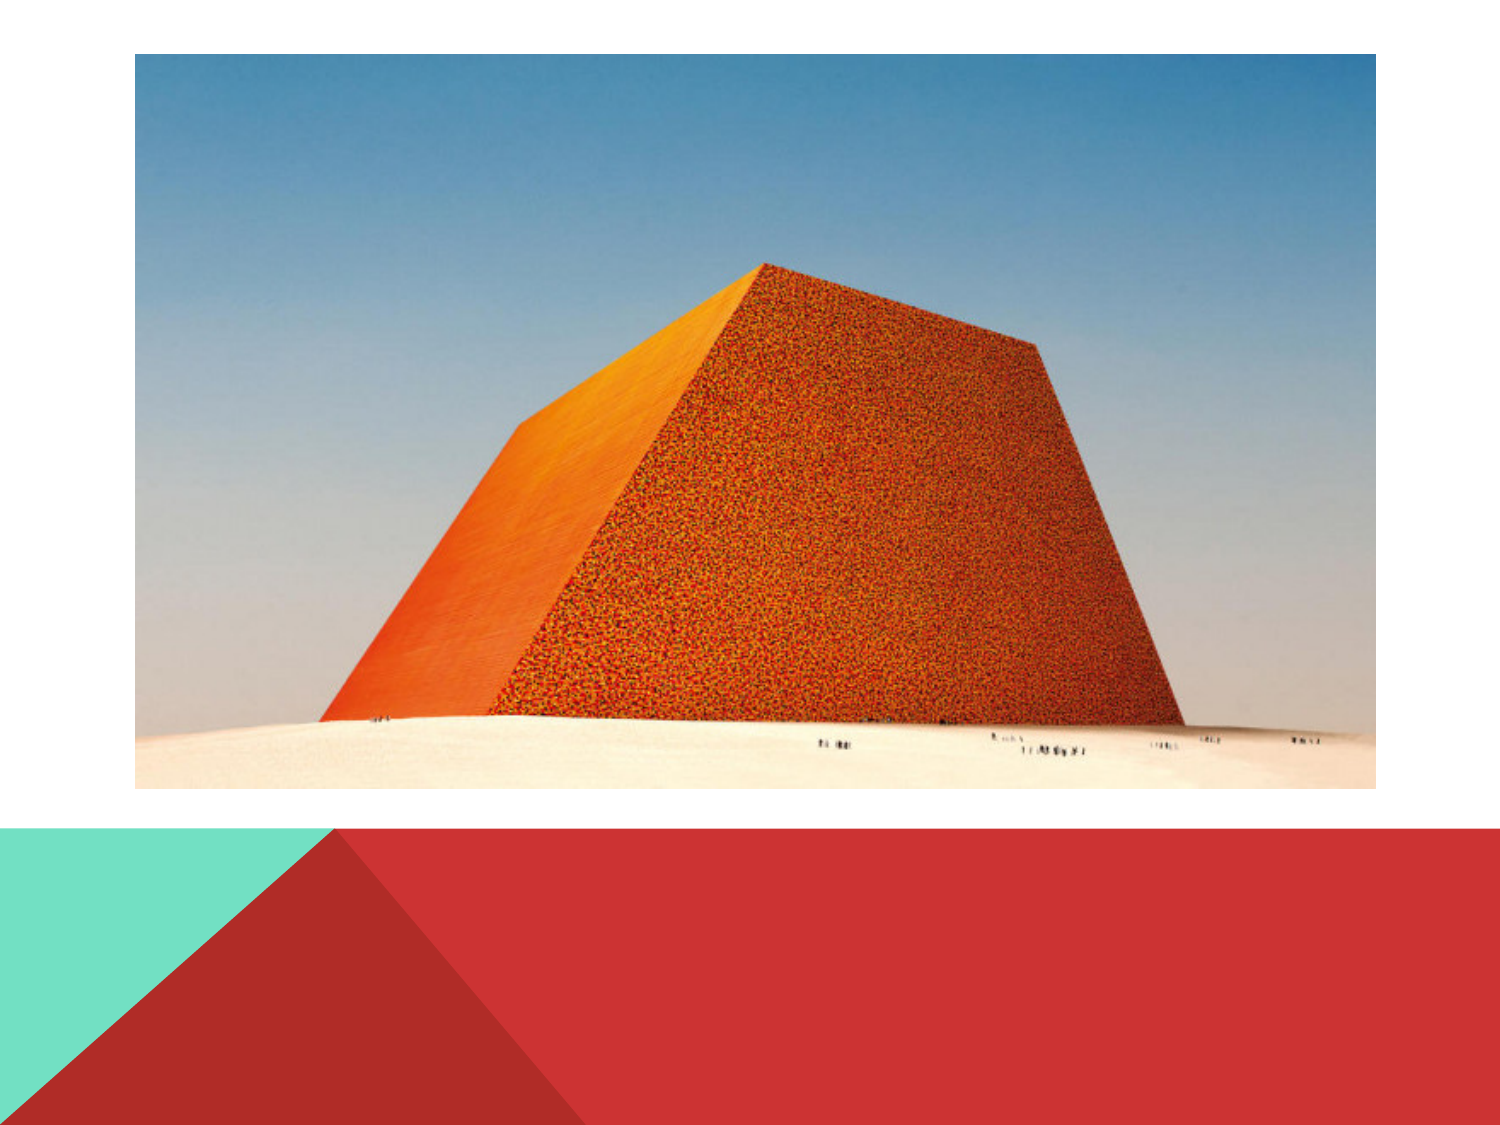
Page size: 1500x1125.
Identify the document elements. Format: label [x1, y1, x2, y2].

picture [135, 54, 1377, 790]
